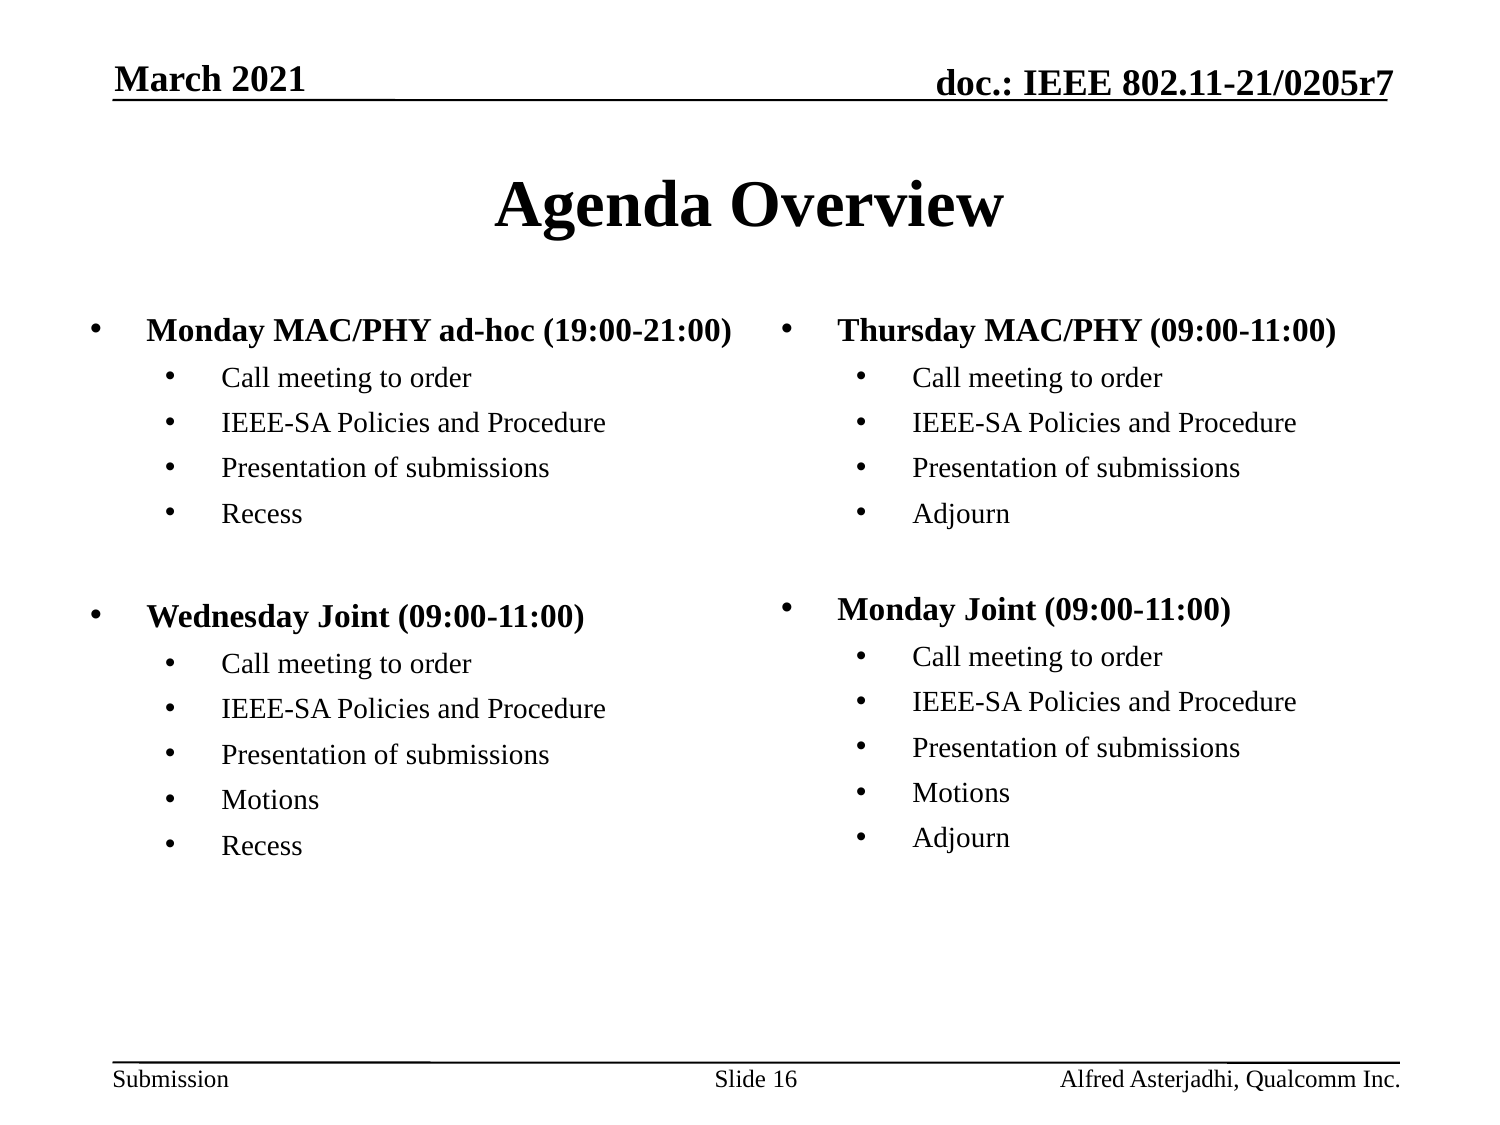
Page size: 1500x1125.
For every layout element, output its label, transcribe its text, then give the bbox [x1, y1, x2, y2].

text_box Thursday MAC/PHY (09:00-11:00) Call meeting to order IEEE-SA Policies and Procedure Presentation of submissions Adjourn Monday Joint (09:00-11:00) Call meeting to order IEEE-SA Policies and Procedure Presentation of submissions Motions Adjourn [765, 300, 1495, 963]
title Agenda Overview [112, 112, 1388, 288]
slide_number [114, 54, 423, 100]
list Monday MAC/PHY ad-hoc (19:00-21:00) Call meeting to order IEEE-SA Policies and Procedure Presentation of submissions Recess Wednesday Joint (09:00-11:00) Call meeting to order IEEE-SA Policies and Procedure Presentation of submissions Motions Recess [74, 299, 788, 1063]
footer Alfred Asterjadhi, Qualcomm Inc. [878, 1061, 1402, 1093]
slide_number Slide 16 [712, 1061, 800, 1123]
